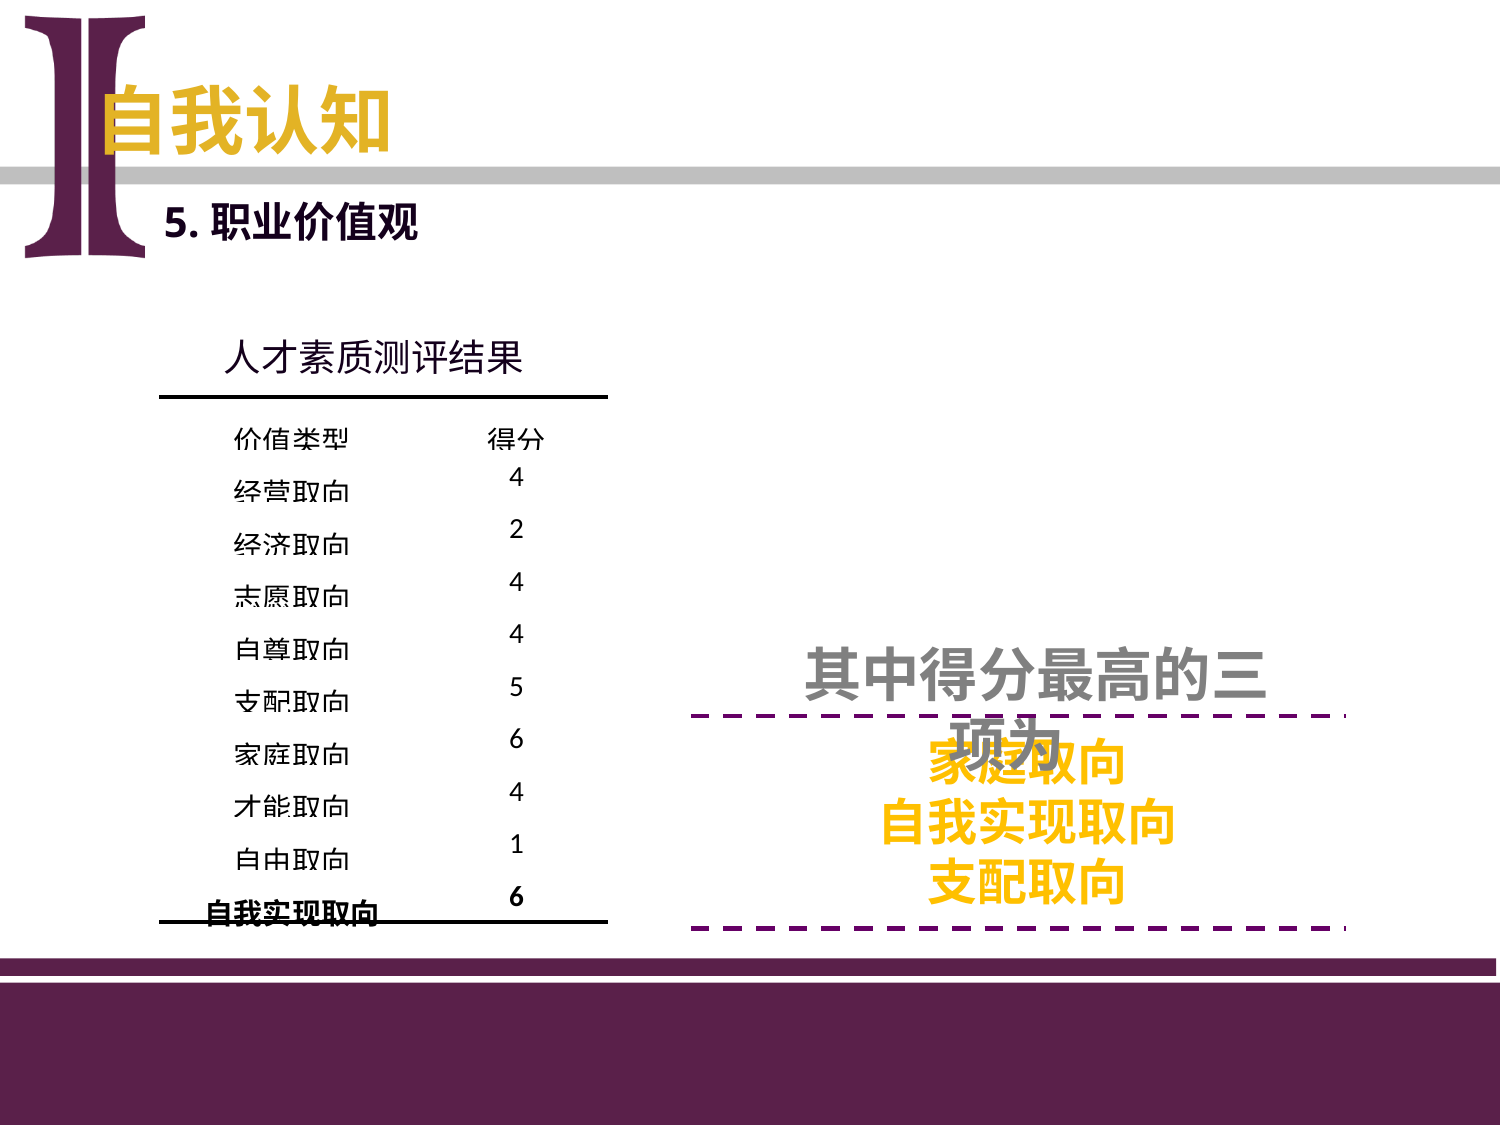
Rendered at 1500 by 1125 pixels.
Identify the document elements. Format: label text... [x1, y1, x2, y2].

table_cell 2 [425, 502, 608, 555]
table_cell 自由取向 [159, 817, 425, 870]
table_cell 经营取向 [159, 450, 425, 502]
table_cell 才能取向 [159, 765, 425, 817]
table_cell 4 [425, 765, 608, 817]
table_cell 家庭取向 [159, 712, 425, 765]
table_header 价值类型 [159, 399, 425, 450]
table_cell 自我实现取向 [159, 870, 425, 920]
table_cell 自尊取向 [159, 607, 425, 660]
text_box 家庭取向 自我实现取向 支配取向 [667, 722, 1329, 918]
text_box 人才素质测评结果 [209, 326, 539, 386]
text_box [0, 956, 1498, 978]
picture [0, 0, 195, 284]
table_cell 1 [425, 817, 608, 870]
table_cell 志愿取向 [159, 555, 425, 607]
text_box [0, 981, 1500, 1125]
table_cell 6 [425, 870, 608, 920]
table_cell 4 [425, 607, 608, 660]
table_cell 5 [425, 660, 608, 712]
text_box 5.职业价值观 [200, 188, 483, 254]
table_cell 经济取向 [159, 502, 425, 555]
text_box 自我认知 [200, 66, 455, 172]
table_cell 4 [425, 555, 608, 607]
table_cell 支配取向 [159, 660, 425, 712]
text_box [200, 164, 1500, 187]
table_cell 6 [425, 712, 608, 765]
table_cell 4 [425, 450, 608, 502]
text_box 其中得分最高的三项为 [700, 630, 1313, 715]
table_header 得分 [425, 399, 608, 450]
